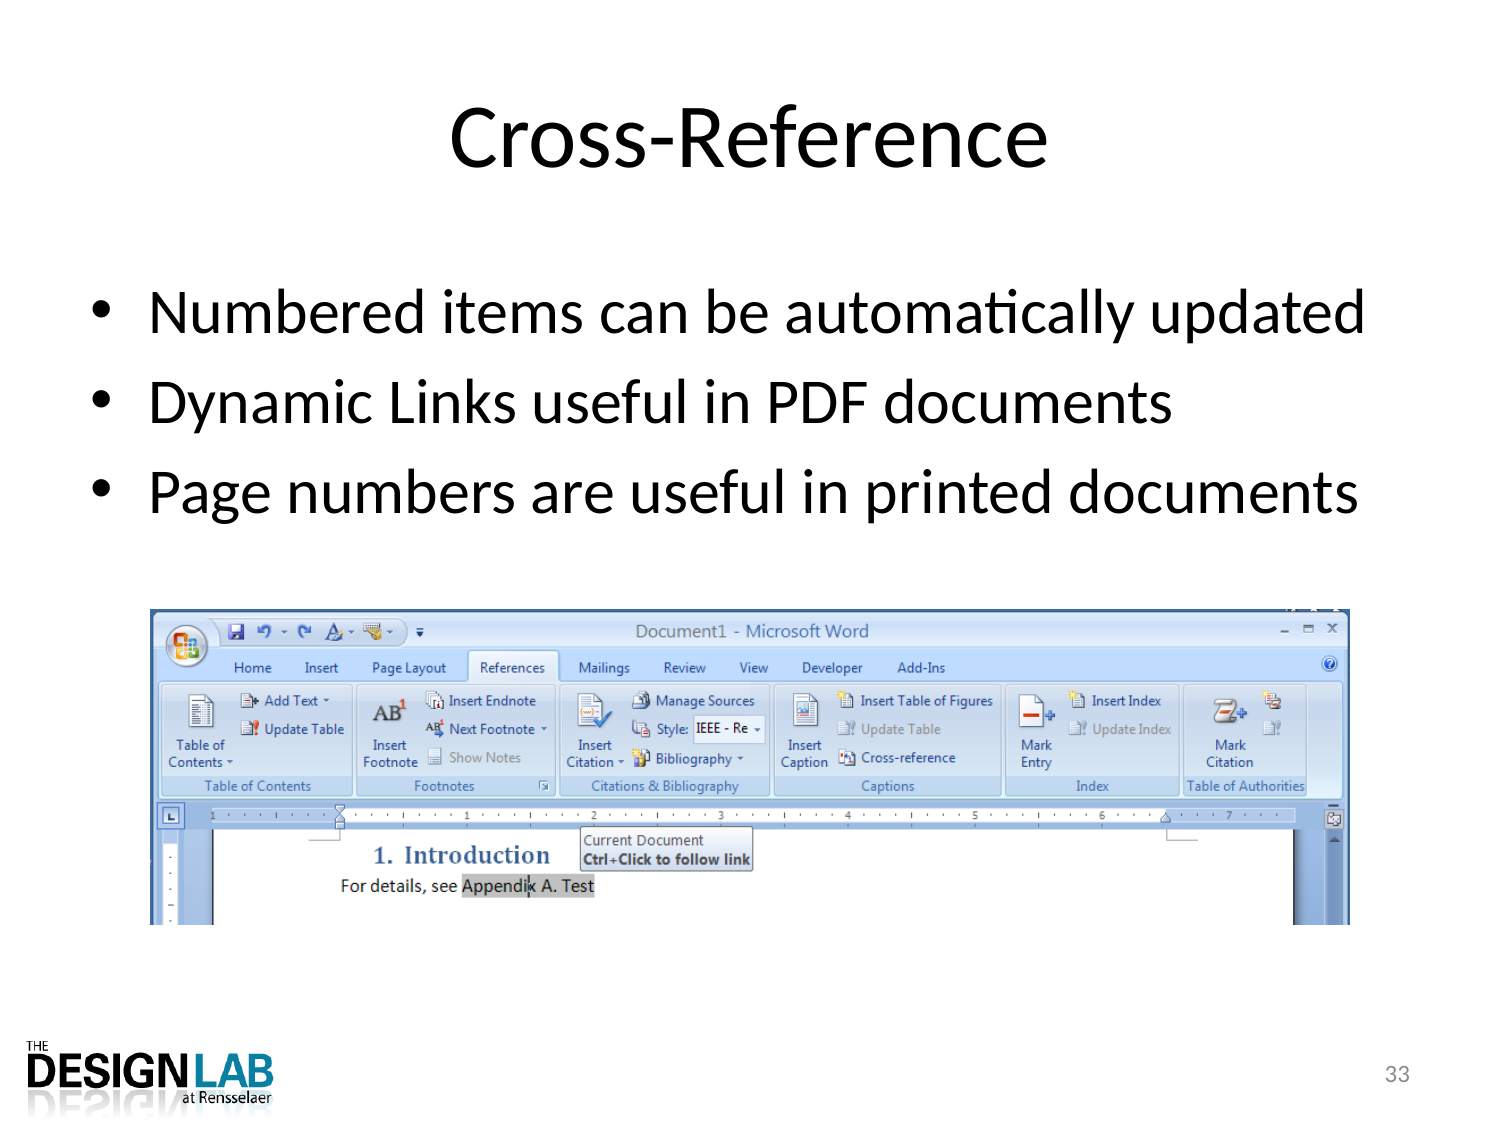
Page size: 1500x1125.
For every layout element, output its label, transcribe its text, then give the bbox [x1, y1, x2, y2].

picture [24, 1037, 275, 1125]
title Cross-Reference [75, 37, 1425, 225]
picture [149, 609, 1351, 926]
list Numbered items can be automatically updated Dynamic Links useful in PDF documents Page numbers are useful in printed documents [75, 262, 1425, 575]
slide_number 33 [1074, 1042, 1425, 1103]
